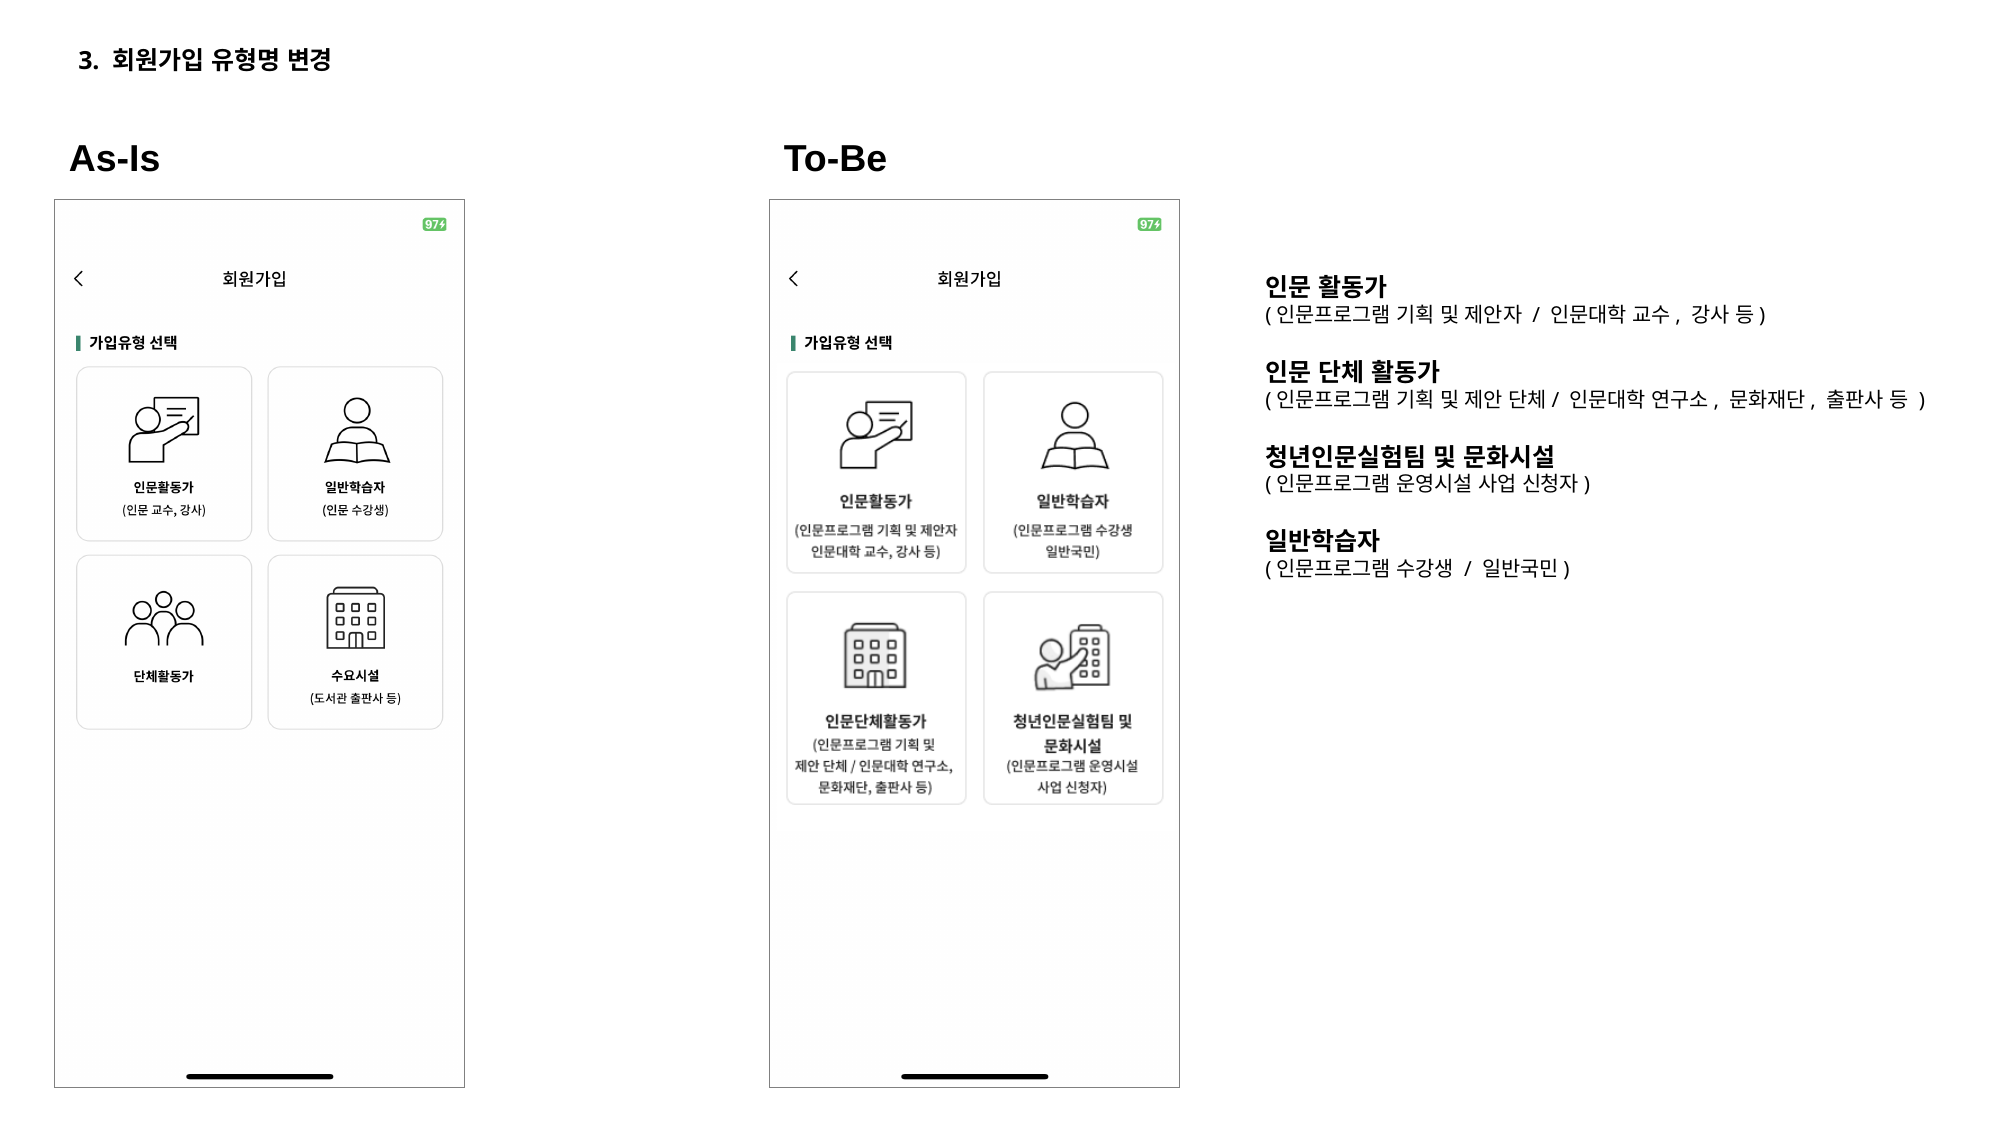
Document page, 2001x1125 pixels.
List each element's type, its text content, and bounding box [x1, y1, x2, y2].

text_box As-Is [54, 103, 235, 186]
picture [768, 198, 1180, 1089]
text_box To-Be [769, 103, 950, 186]
text_box 인문 활동가 (인문프로그램 기획 및 제안자 / 인문대학 교수, 강사 등) 인문 단체 활동가 (인문프로그램 기획 및 제안 단체/ 인문대학 연구소, 문화재단, 출판사 등 ) 청년인문실험팀 및 문화시설 (인문프로그램 운영시설 사업 신청자) 일반학습자 (인문프로그램 수강생 / 일반국민) [1250, 263, 1975, 589]
text_box 3. 회원가입 유형명 변경 [63, 37, 349, 82]
picture [53, 198, 465, 1089]
